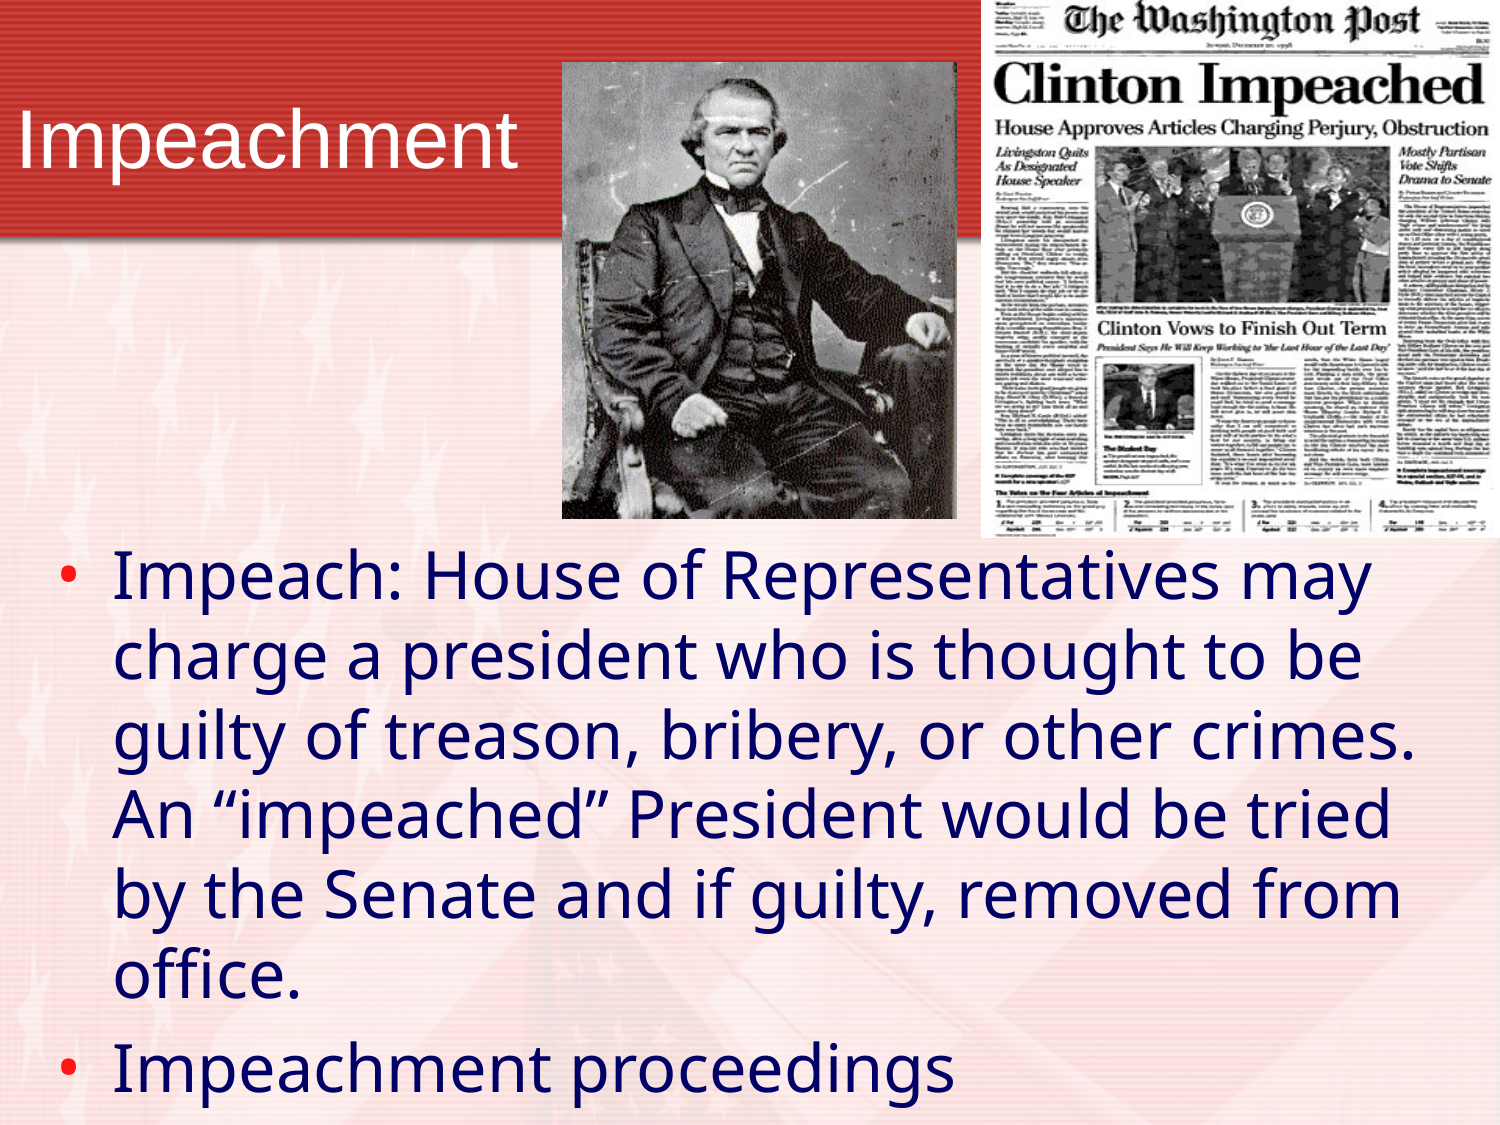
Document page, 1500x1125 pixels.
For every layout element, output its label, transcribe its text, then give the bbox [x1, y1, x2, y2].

title Impeachment [0, 50, 975, 193]
picture [0, 0, 1500, 1125]
list Impeach: House of Representatives may charge a president who is thought to be guilty of treason, bribery, or other crimes. An “impeached” President would be tried by the Senate and if guilty, removed from office. Impeachment proceedings [41, 525, 1459, 1094]
